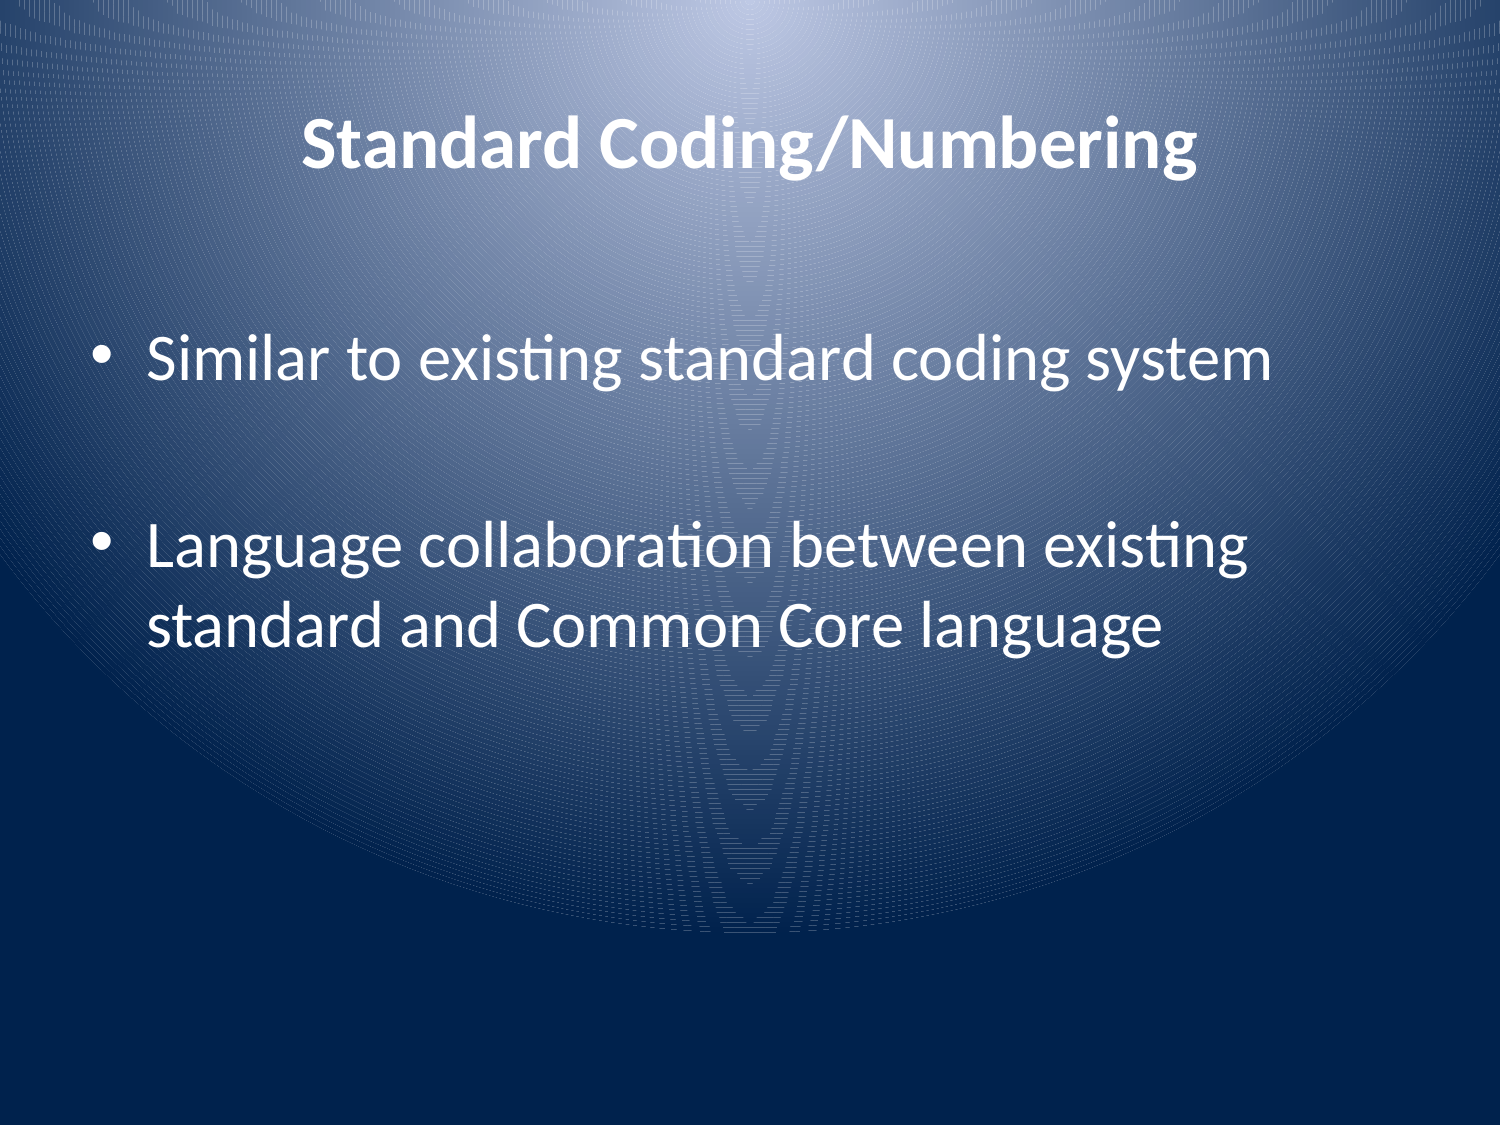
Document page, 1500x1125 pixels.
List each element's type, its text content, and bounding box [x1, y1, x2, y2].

list Similar to existing standard coding system Language collaboration between existing standard and Common Core language [75, 306, 1425, 1005]
title Standard Coding/Numbering [75, 45, 1425, 233]
